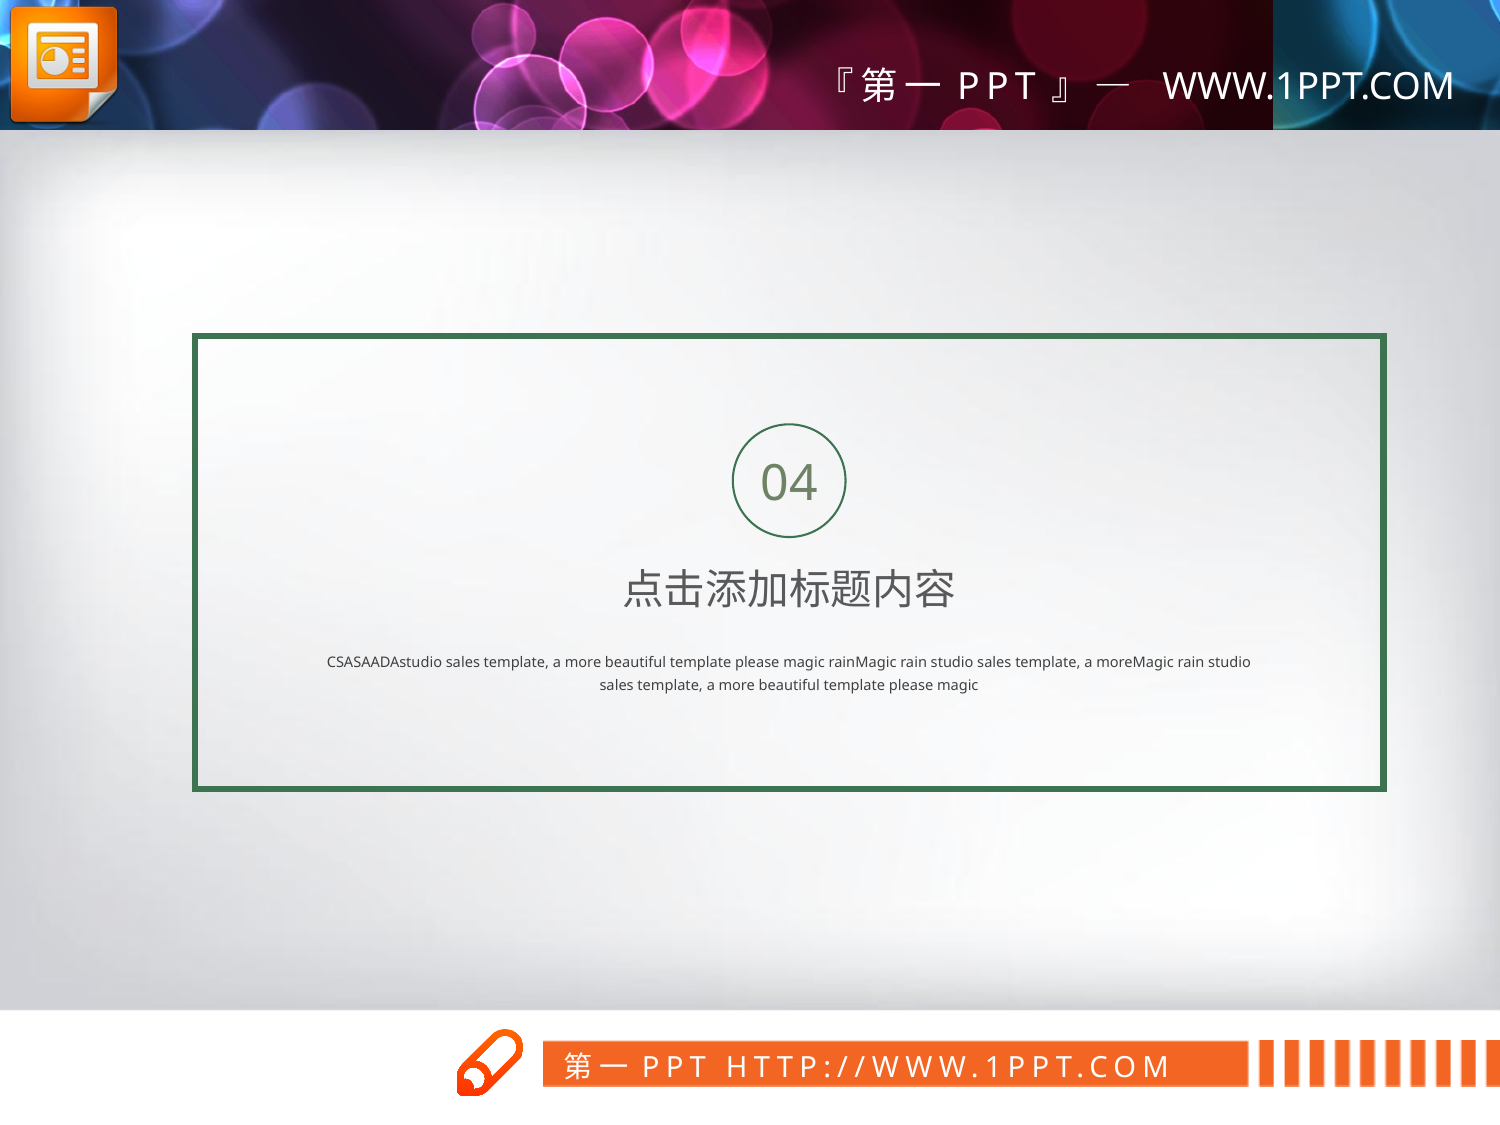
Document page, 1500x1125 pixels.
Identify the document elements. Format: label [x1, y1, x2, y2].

text_box [303, 424, 1275, 701]
picture [0, 0, 1500, 1012]
picture [543, 1040, 1500, 1087]
text_box [194, 336, 1384, 789]
